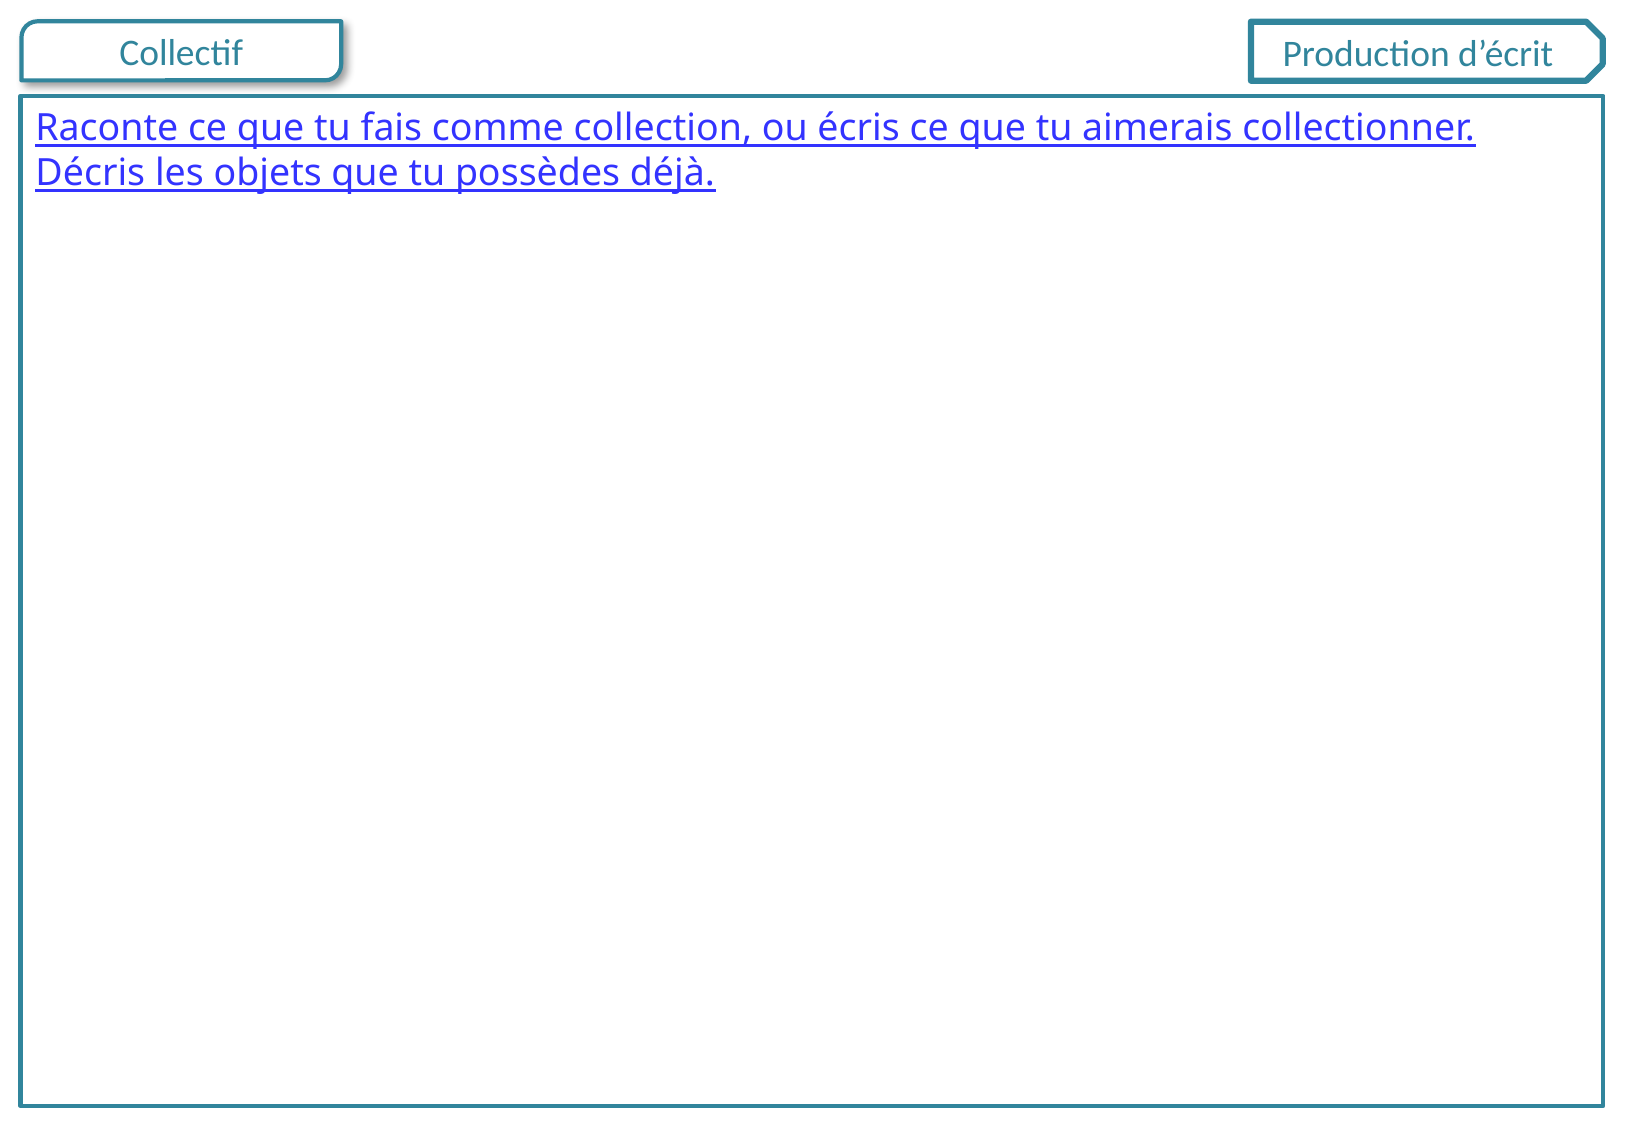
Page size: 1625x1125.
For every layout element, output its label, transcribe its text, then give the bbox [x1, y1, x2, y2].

list Production d’écrit [1251, 21, 1585, 81]
list Raconte ce que tu fais comme collection, ou écris ce que tu aimerais collectionner. Décris les objets que tu possèdes déjà. [18, 94, 1605, 1108]
